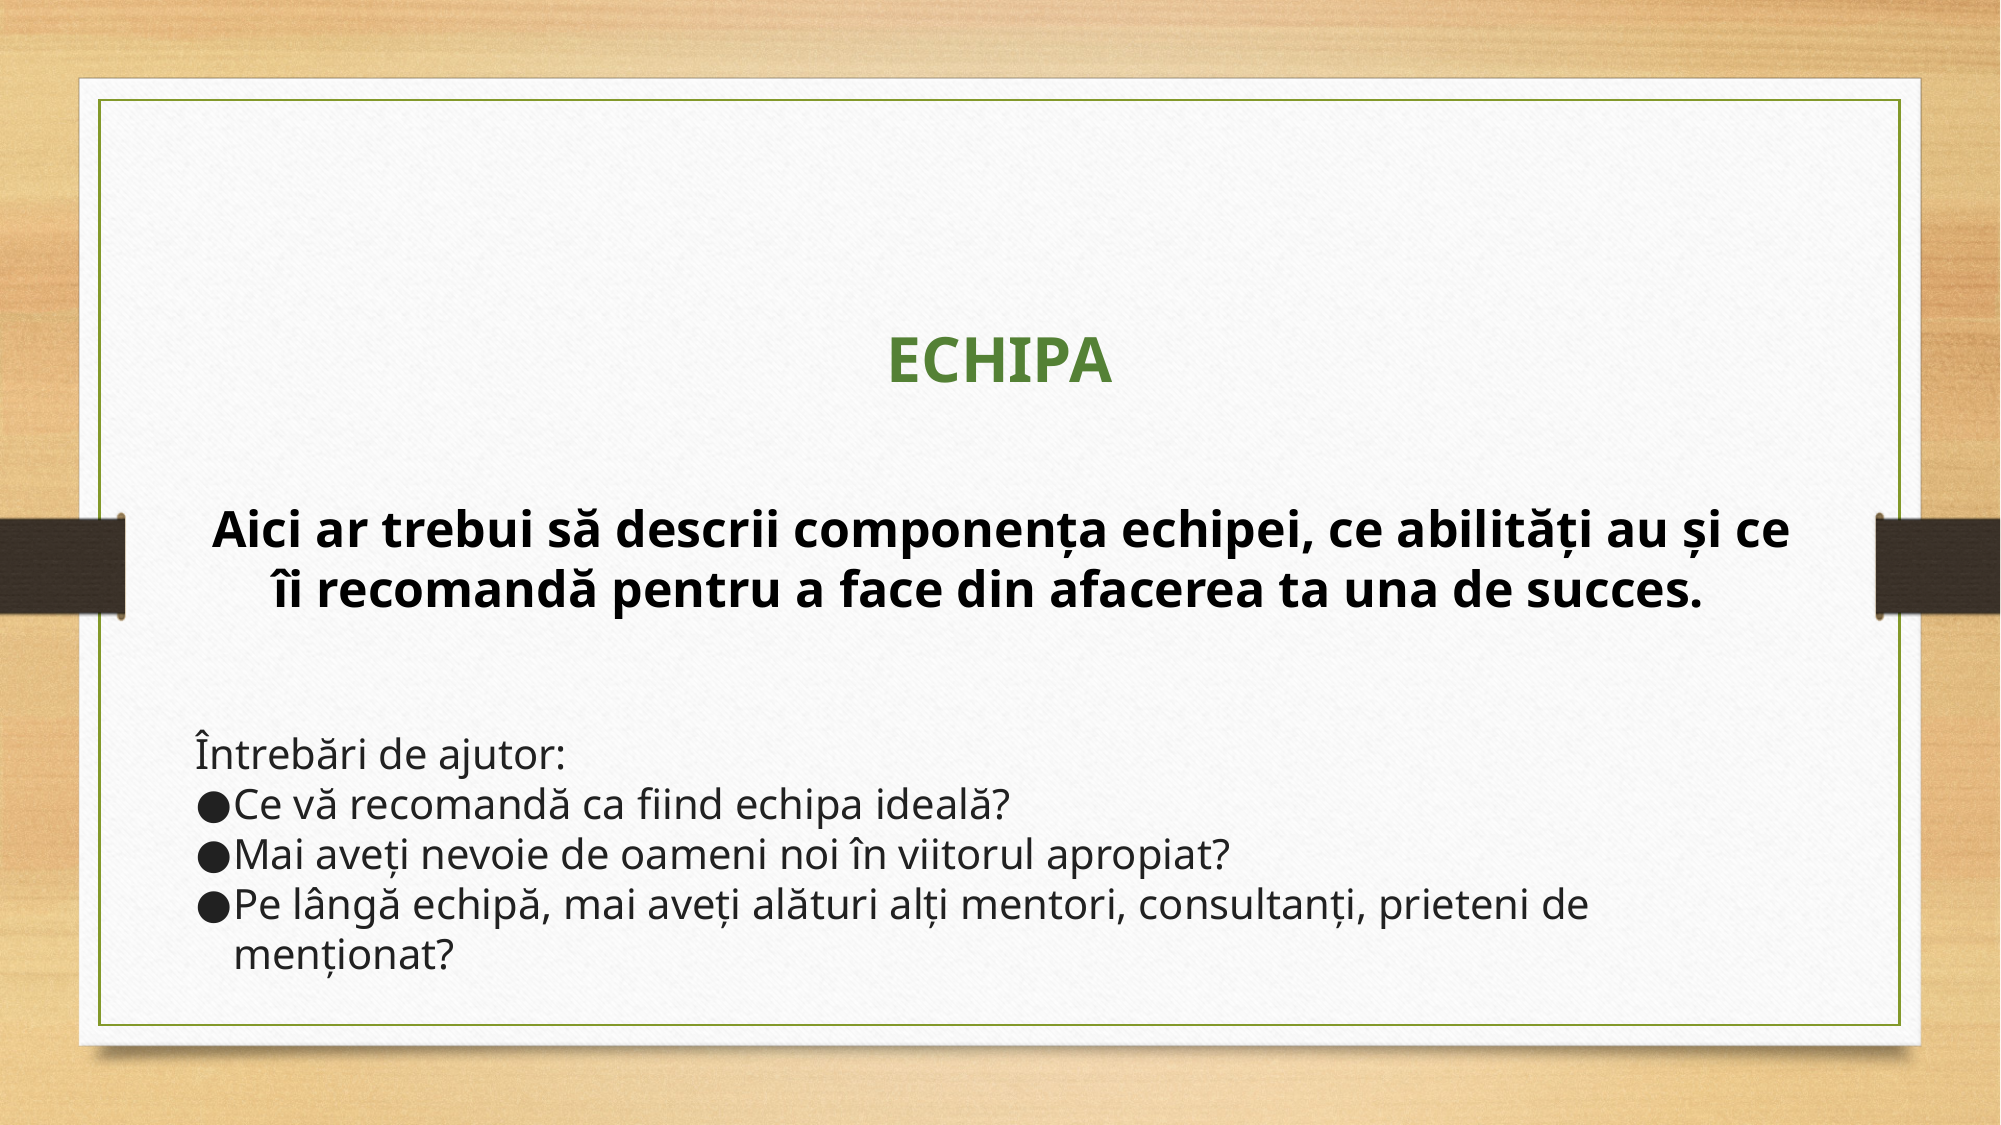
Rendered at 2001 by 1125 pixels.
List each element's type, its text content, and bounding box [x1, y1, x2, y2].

picture [0, 0, 2001, 1125]
text_box ECHIPA [592, 316, 1407, 461]
text_box Aici ar trebui să descrii componența echipei, ce abilități au și ce îi recomandă pentru a face din afacerea ta una de succes. Întrebări de ajutor: Ce vă recomandă ca fiind echipa ideală? Mai aveți nevoie de oameni noi în viitorul apropiat? Pe lângă echipă, mai aveți alături alți mentori, consultanți, prieteni de menționat? [188, 493, 1816, 1018]
